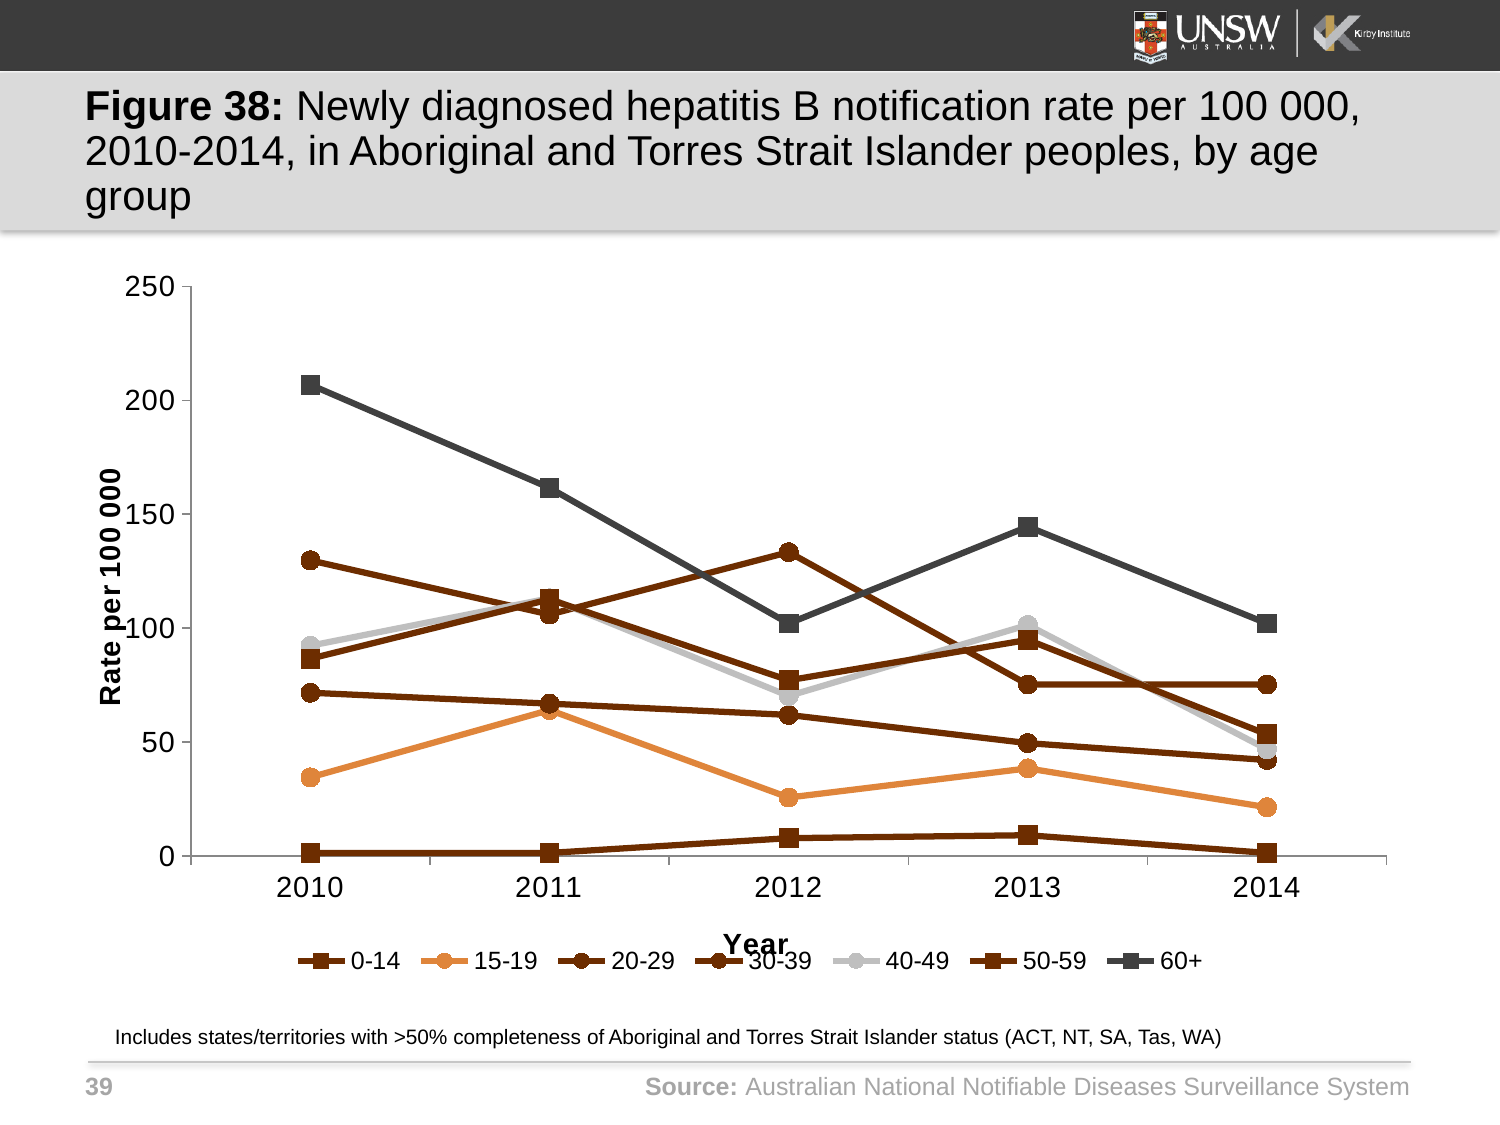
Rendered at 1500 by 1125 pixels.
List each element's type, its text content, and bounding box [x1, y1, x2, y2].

chart [84, 262, 1412, 1023]
text_box Includes states/territories with >50% completeness of Aboriginal and Torres Strait Islander status (ACT, NT, SA, Tas, WA) [100, 1016, 1424, 1057]
picture [0, 0, 1500, 71]
list Source: Australian National Notifiable Diseases Surveillance System [262, 1070, 1412, 1112]
title Figure 38: Newly diagnosed hepatitis B notification rate per 100 000, 2010-2014, in Aboriginal and Torres Strait Islander peoples, by age group [85, 84, 1412, 216]
slide_number 39 [85, 1070, 195, 1112]
